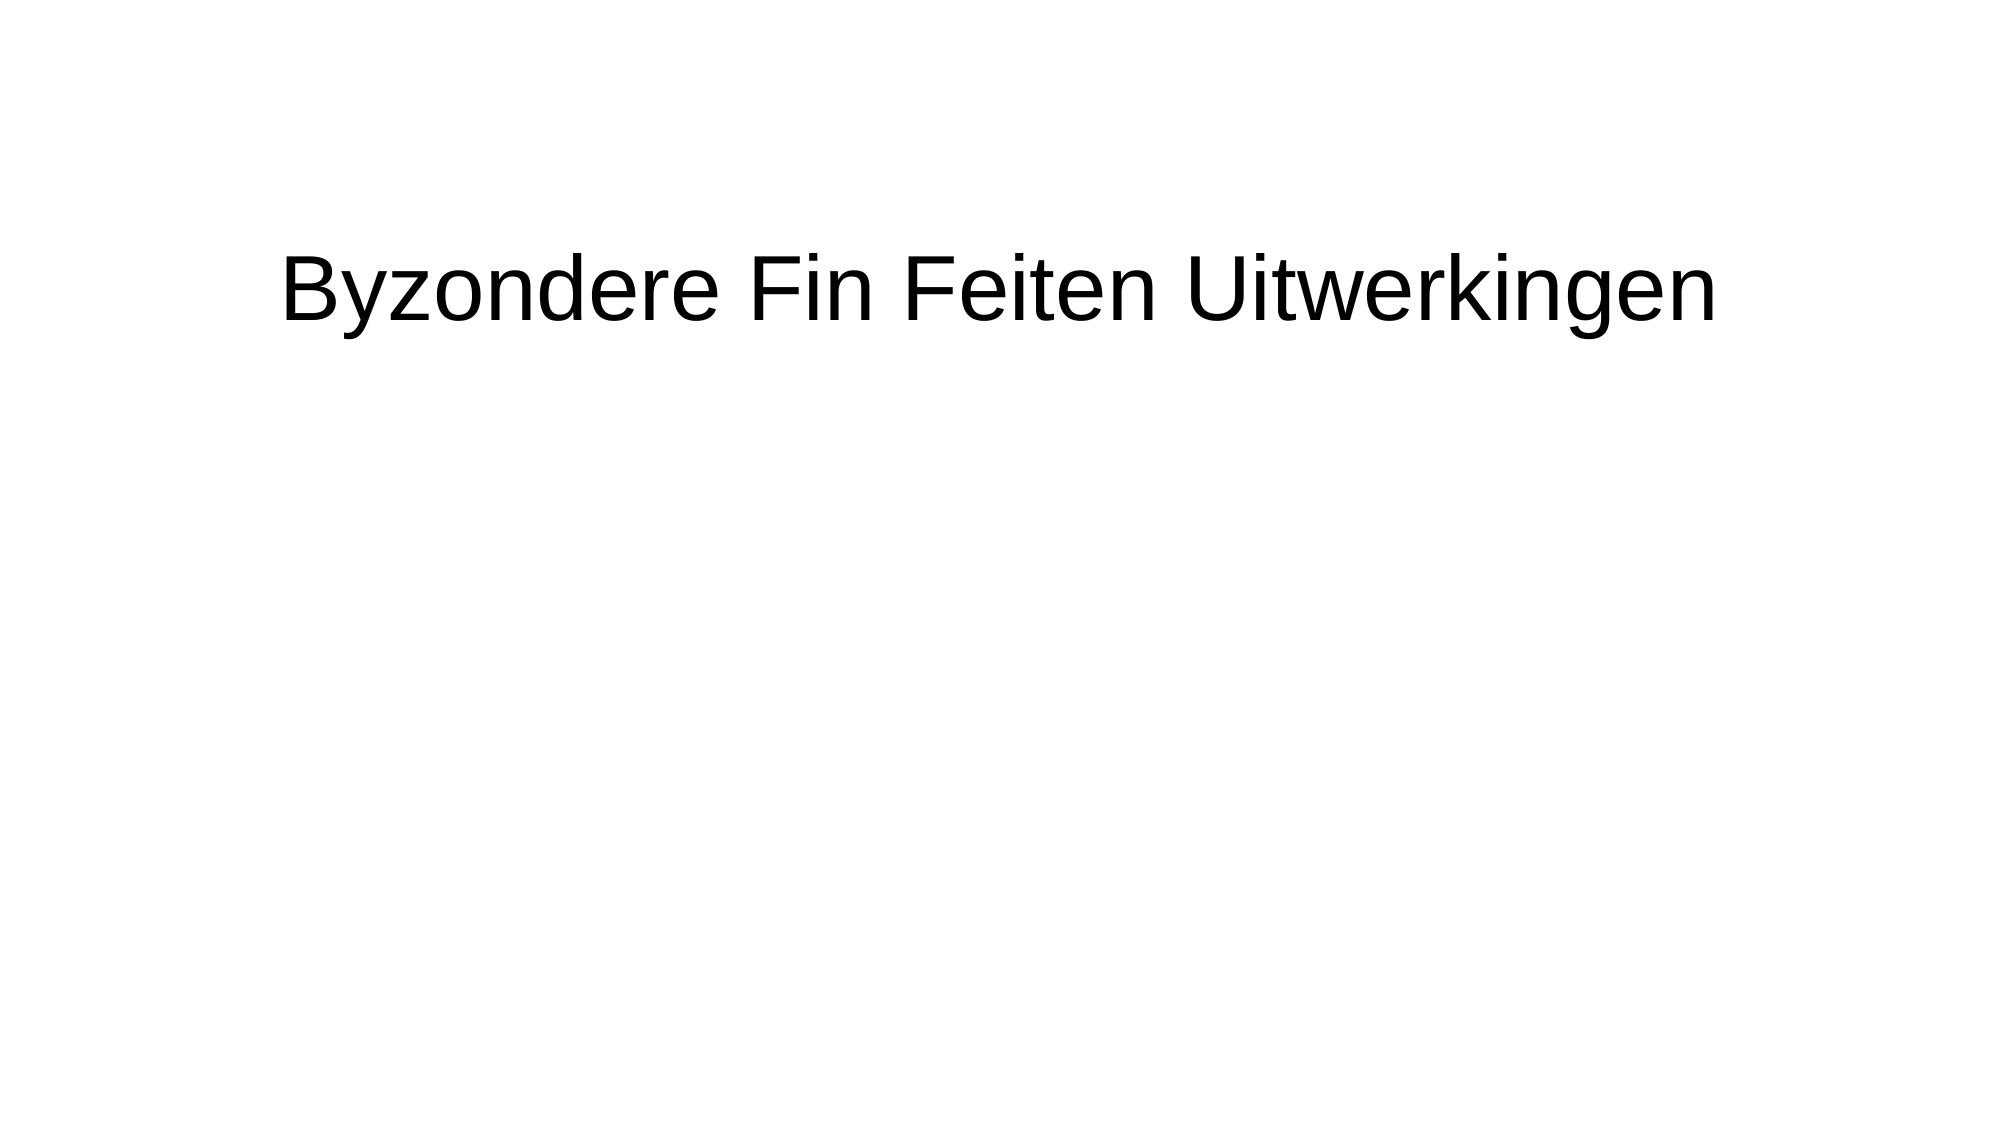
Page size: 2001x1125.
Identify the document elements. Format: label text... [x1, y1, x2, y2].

title Byzondere Fin Feiten Uitwerkingen [249, 184, 1750, 348]
